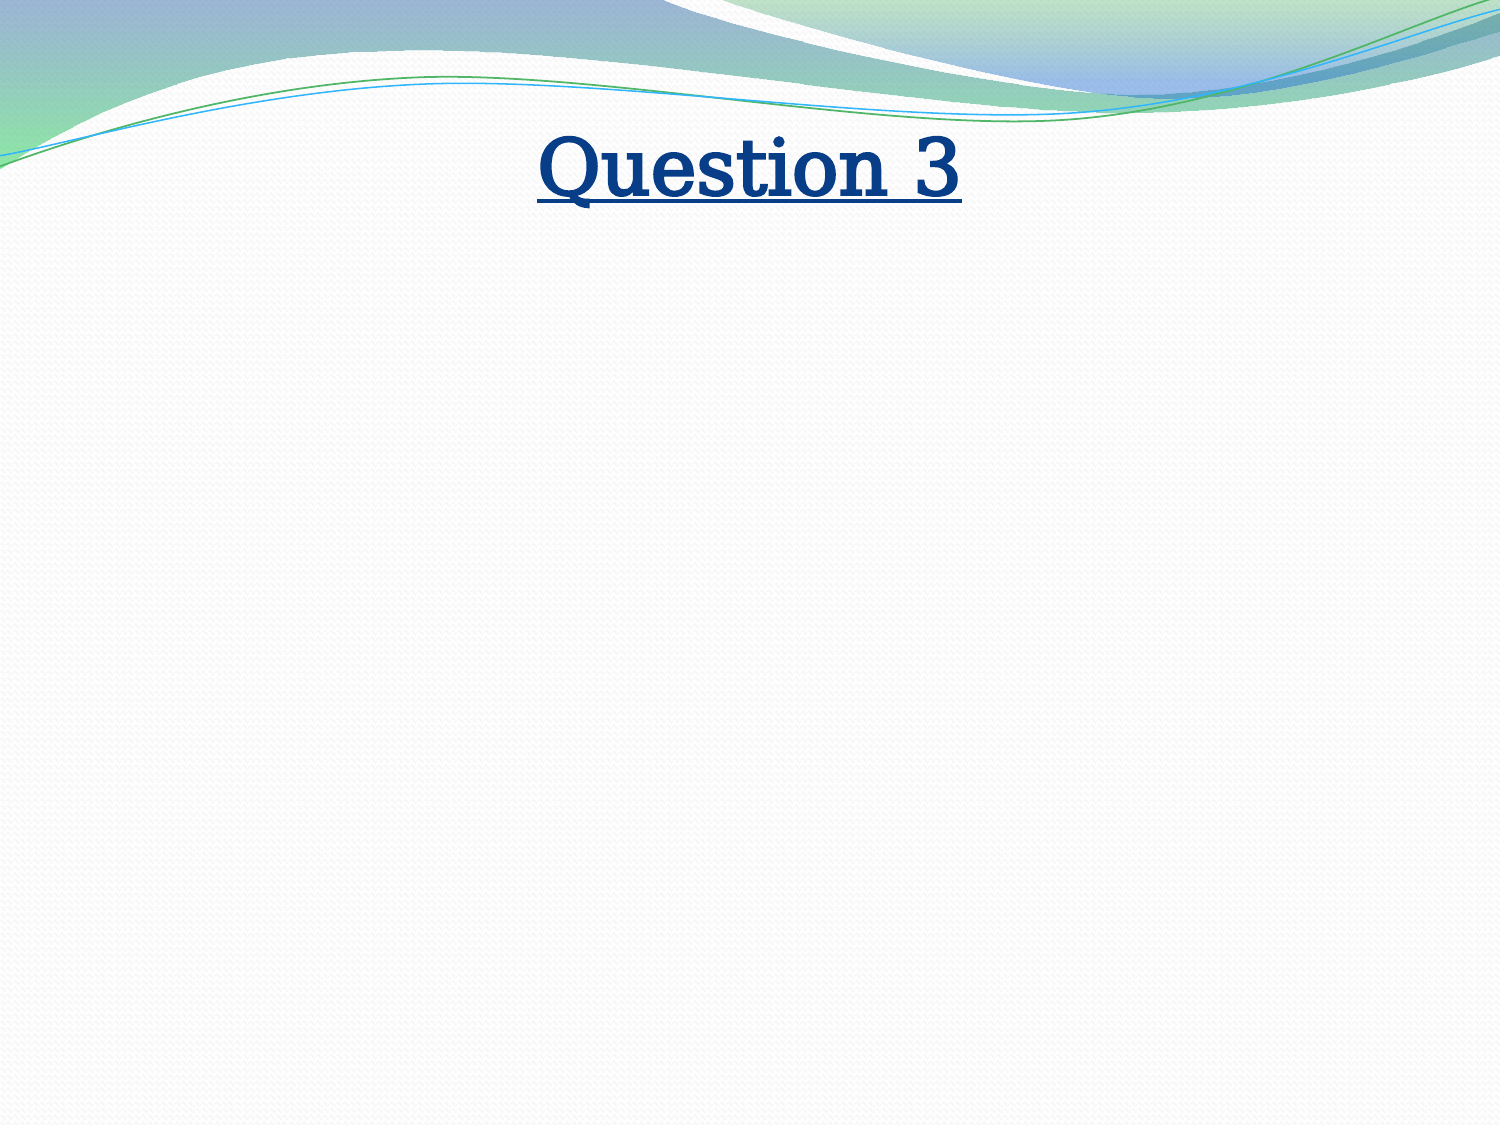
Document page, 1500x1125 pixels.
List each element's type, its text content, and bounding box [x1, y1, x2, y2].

title Question 3 [75, 115, 1425, 303]
